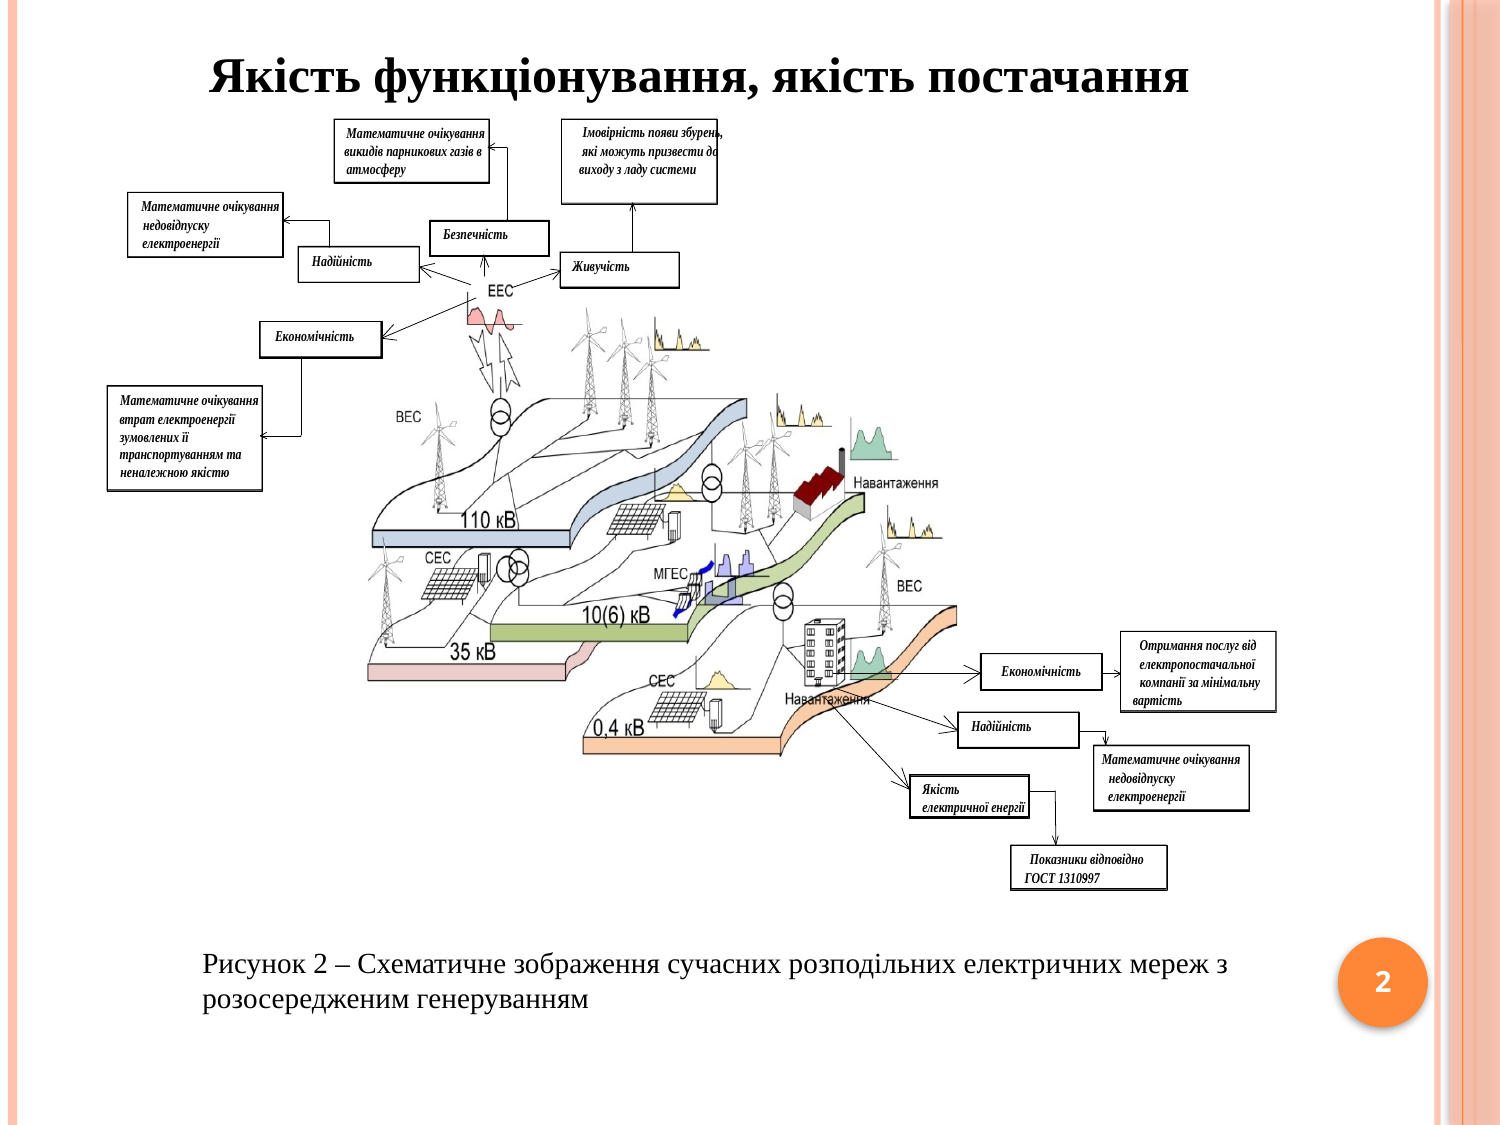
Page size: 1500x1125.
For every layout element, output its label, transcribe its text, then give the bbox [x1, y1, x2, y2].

slide_number 2 [1333, 940, 1434, 1027]
list Якість функціонування, якість постачання [75, 35, 1325, 1062]
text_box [104, 116, 1278, 892]
text_box Рисунок 2 – Схематичне зображення сучасних розподільних електричних мереж з розосередженим генеруванням [187, 937, 1278, 1023]
